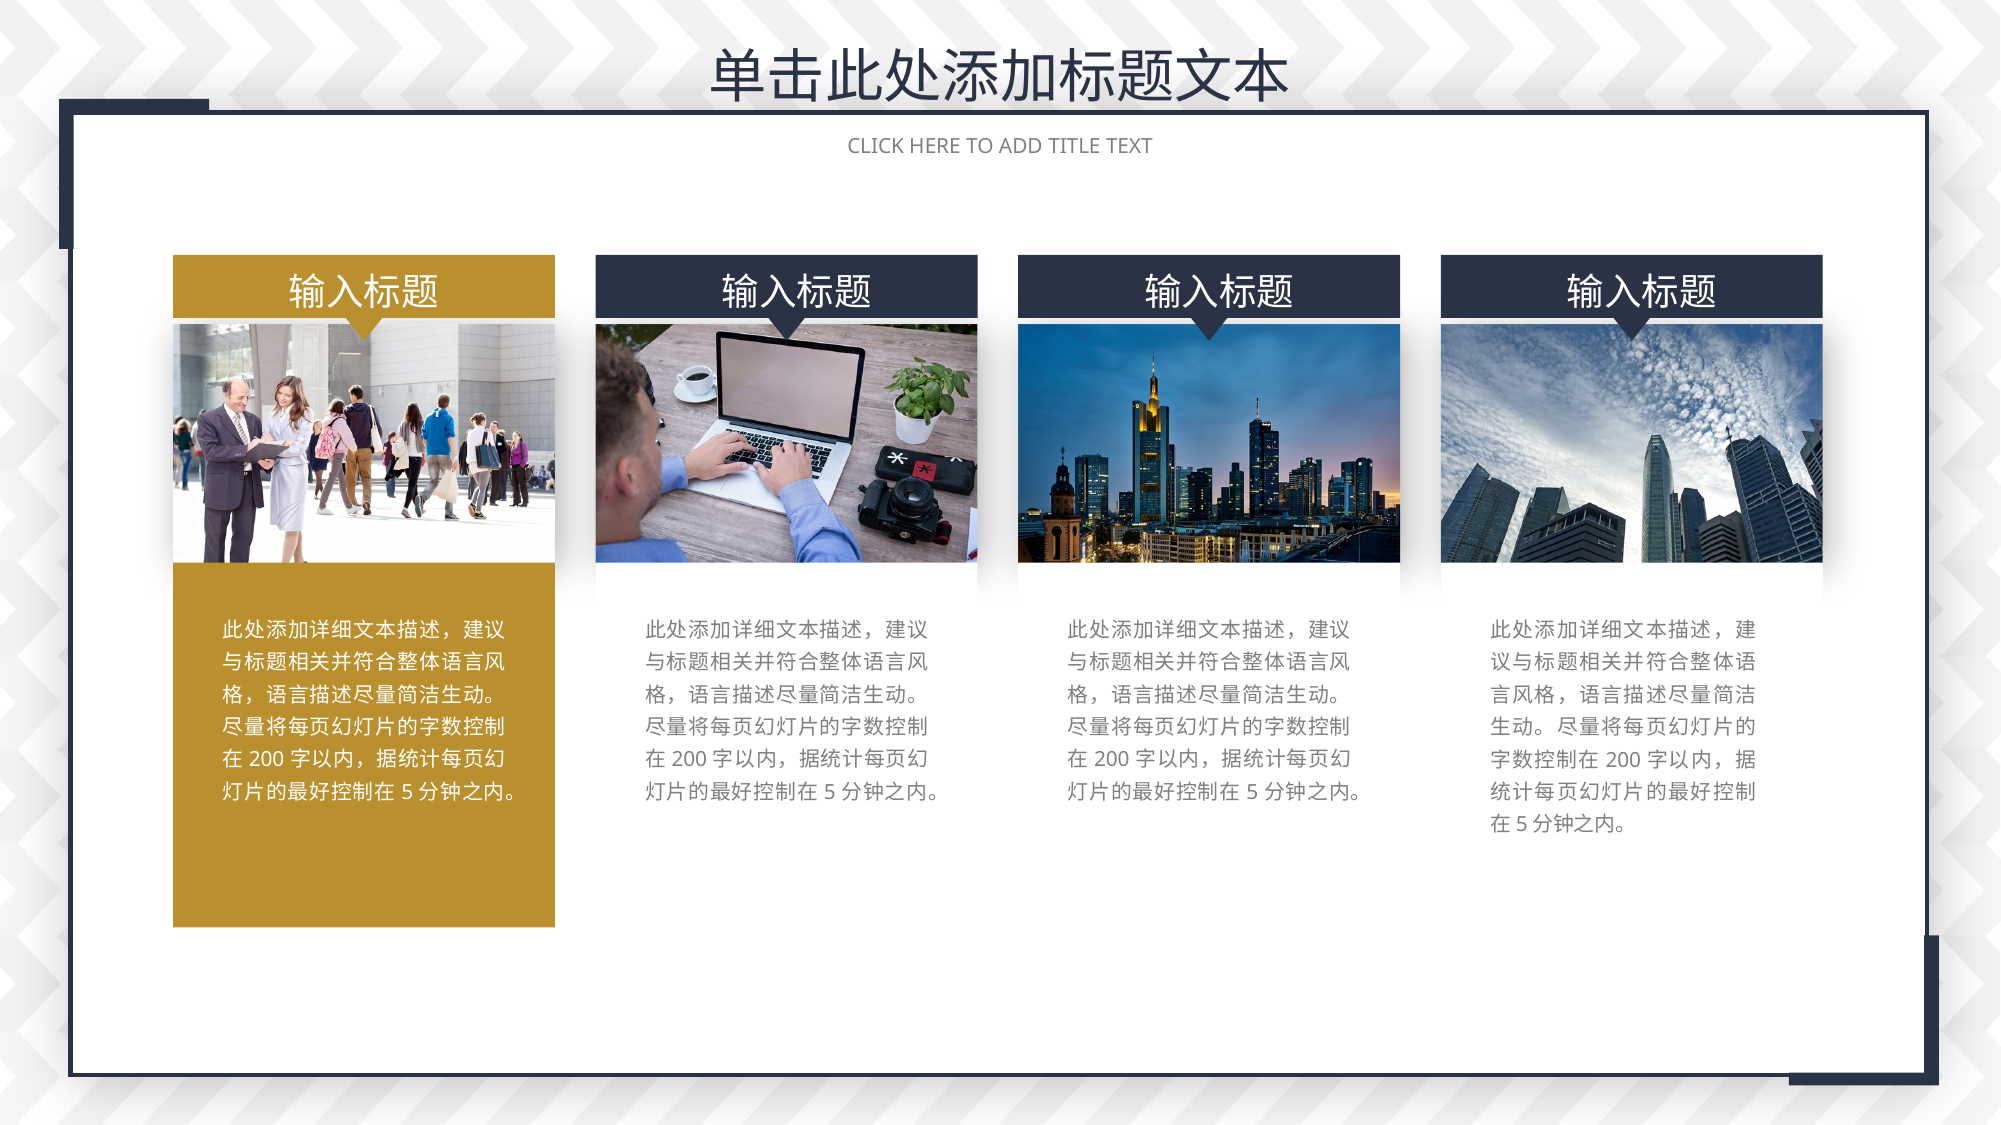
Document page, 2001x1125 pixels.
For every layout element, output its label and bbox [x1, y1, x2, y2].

text_box [1440, 324, 1824, 564]
text_box [1018, 562, 1401, 928]
text_box [1017, 324, 1401, 564]
text_box [595, 246, 978, 341]
text_box [1440, 246, 1823, 341]
text_box [1440, 562, 1823, 928]
text_box [595, 324, 979, 564]
text_box [1018, 246, 1401, 341]
text_box [595, 562, 978, 928]
text_box [609, 18, 1391, 163]
text_box [173, 562, 555, 928]
text_box [172, 324, 556, 564]
text_box [173, 246, 555, 341]
